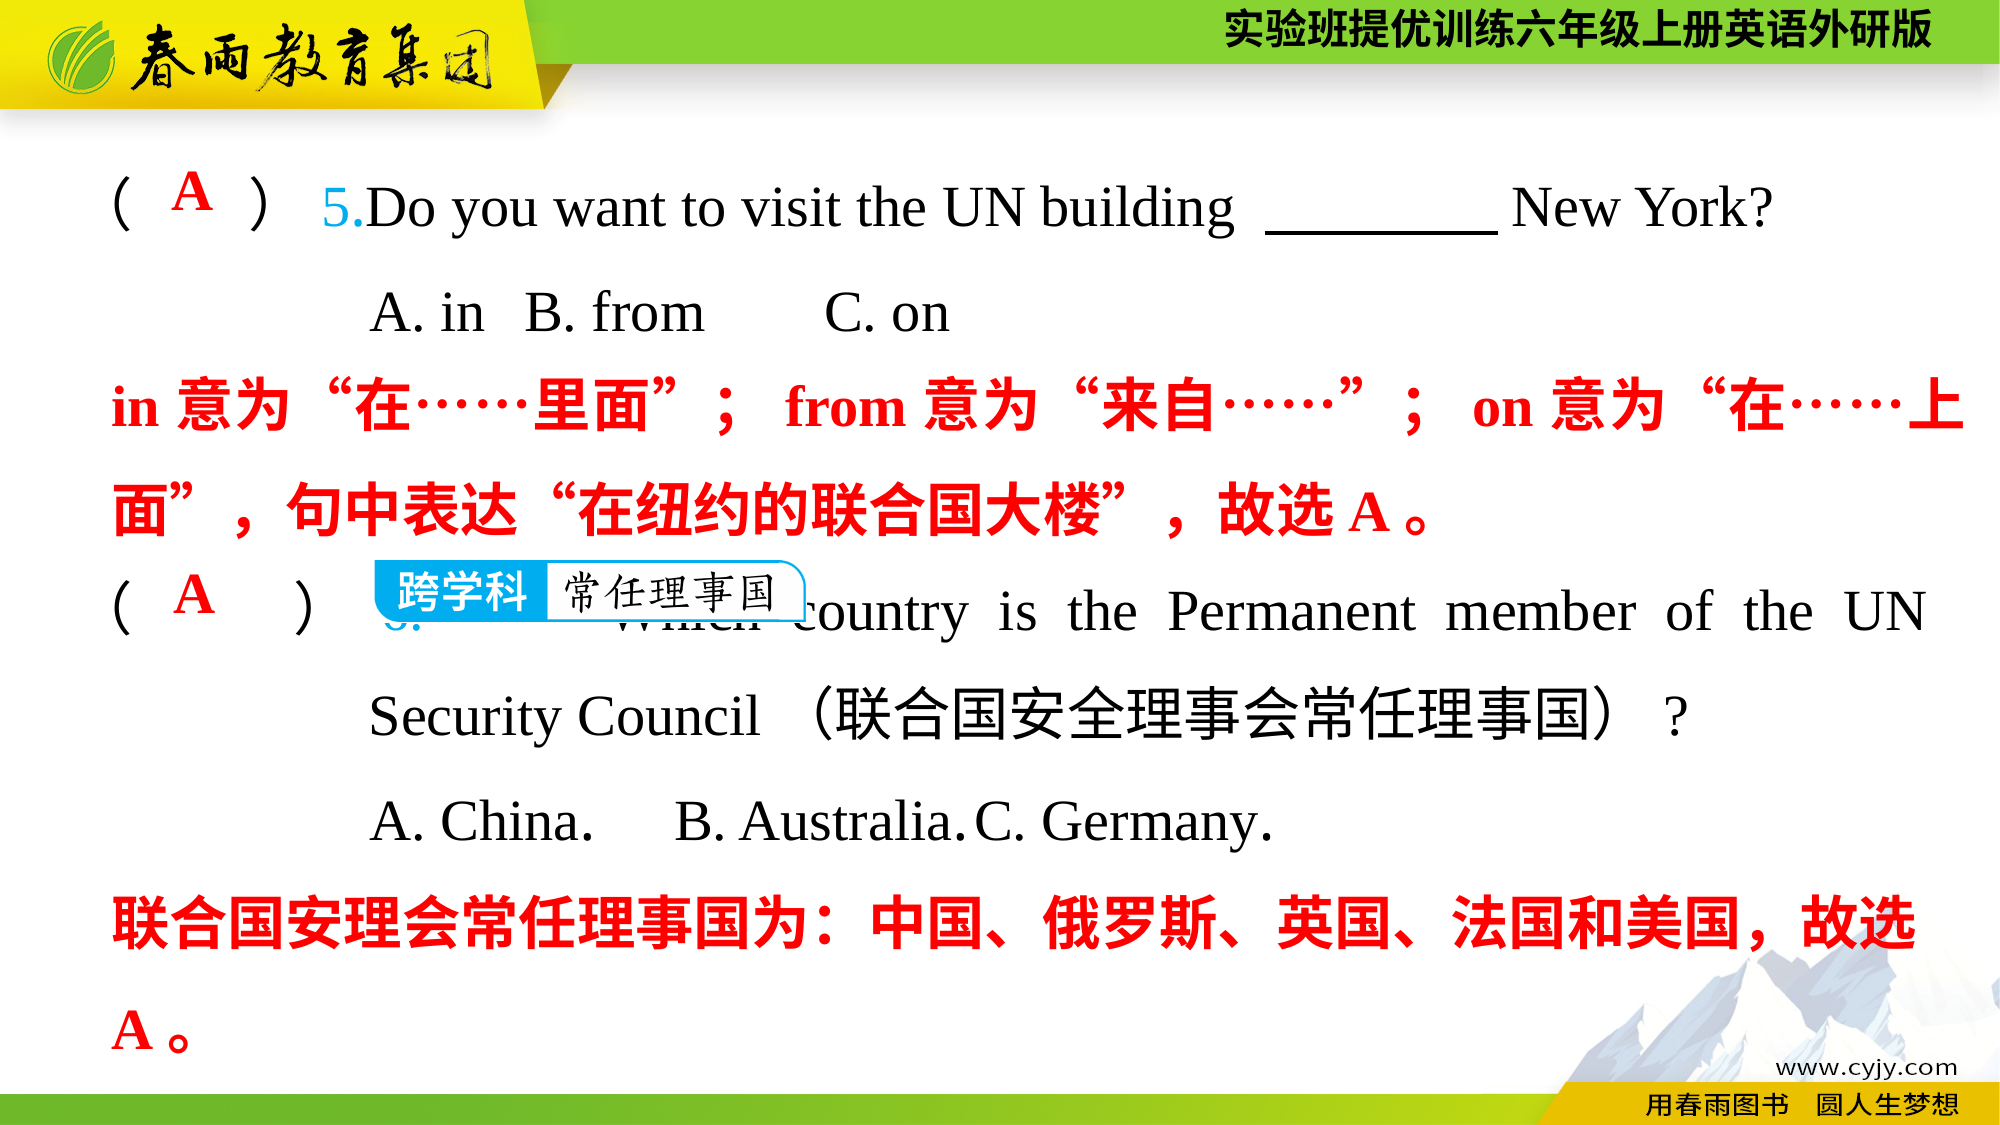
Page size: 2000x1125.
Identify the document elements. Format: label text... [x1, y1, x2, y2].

text_box A [156, 145, 232, 230]
list （ ）5.Do you want to visit the UN building New York? A. in B. from C. on [59, 125, 1944, 340]
text_box 联合国安理会常任理事国为：中国、俄罗斯、英国、法国和美国，故选A。 [96, 843, 1933, 1069]
text_box in意为“在……里面”；from意为“来自……”；on意为“在……上面”，句中表达“在纽约的联合国大楼”，故选A。 [96, 325, 1981, 551]
picture [0, 0, 2000, 1125]
text_box （ ）6. Which country is the Permanent member of the UN Security Council（联合国安全理事会常任理事国）? A. China. B. Australia. C. Germany. [59, 530, 1944, 860]
text_box A [158, 547, 233, 633]
